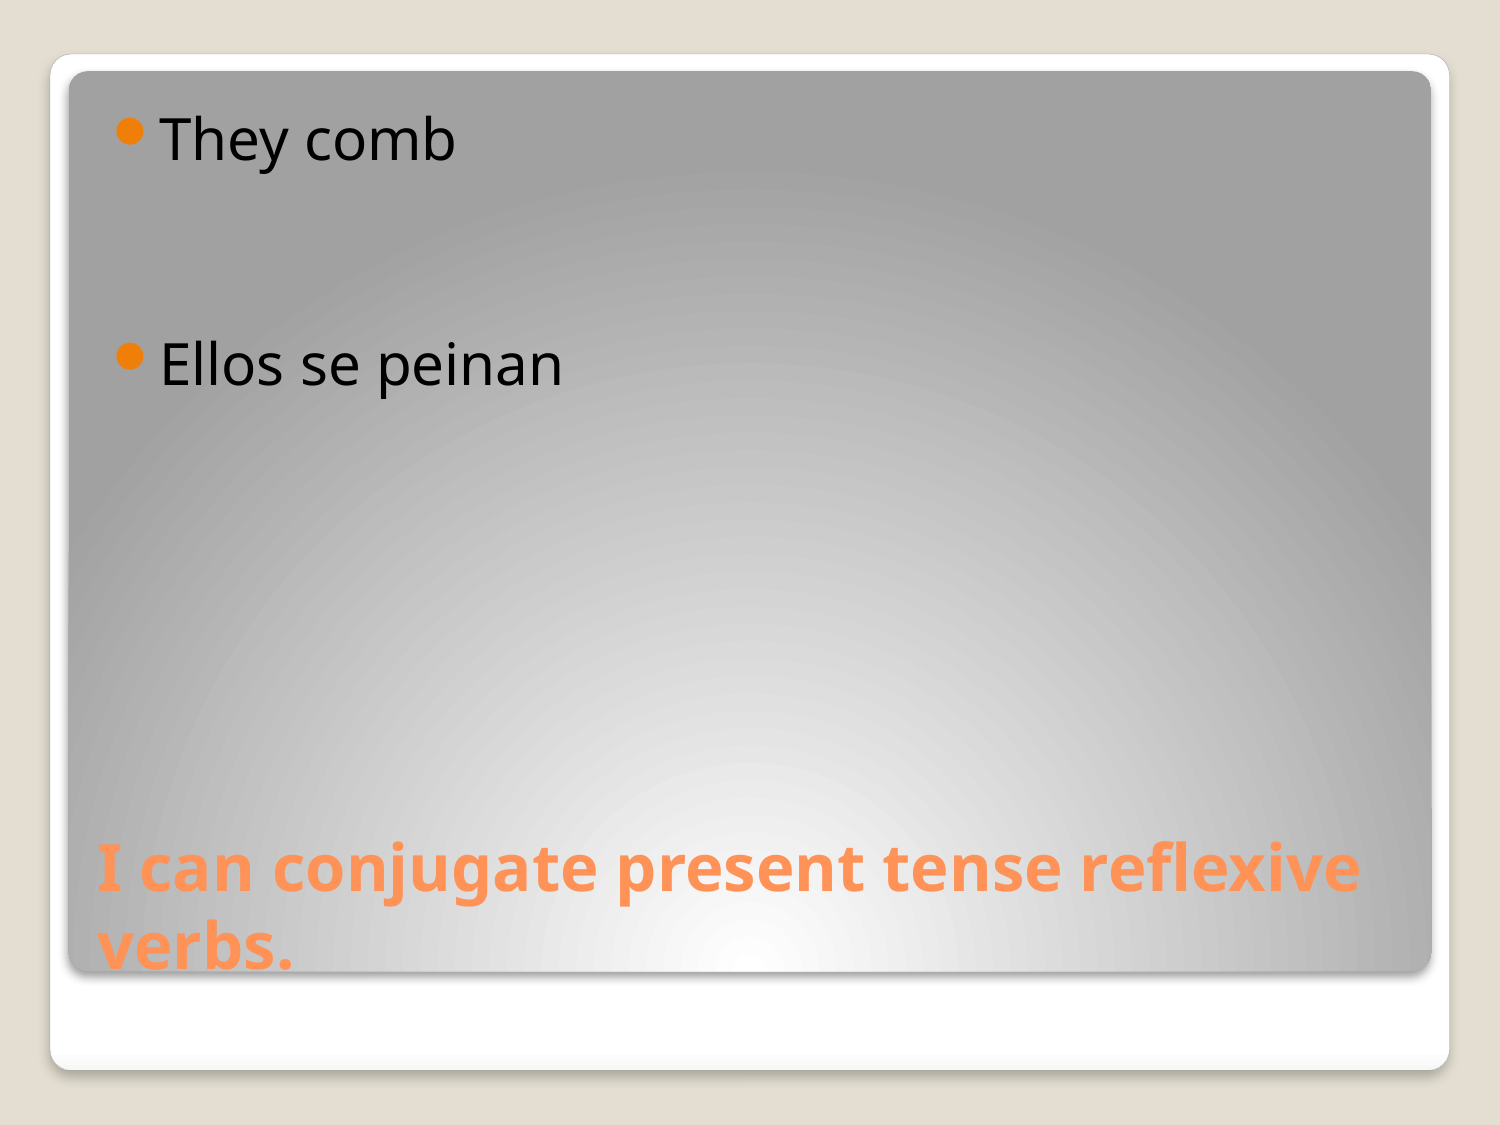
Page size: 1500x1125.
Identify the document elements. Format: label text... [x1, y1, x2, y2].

title I can conjugate present tense reflexive verbs. [82, 817, 1425, 990]
list They comb Ellos se peinan [82, 86, 1425, 774]
